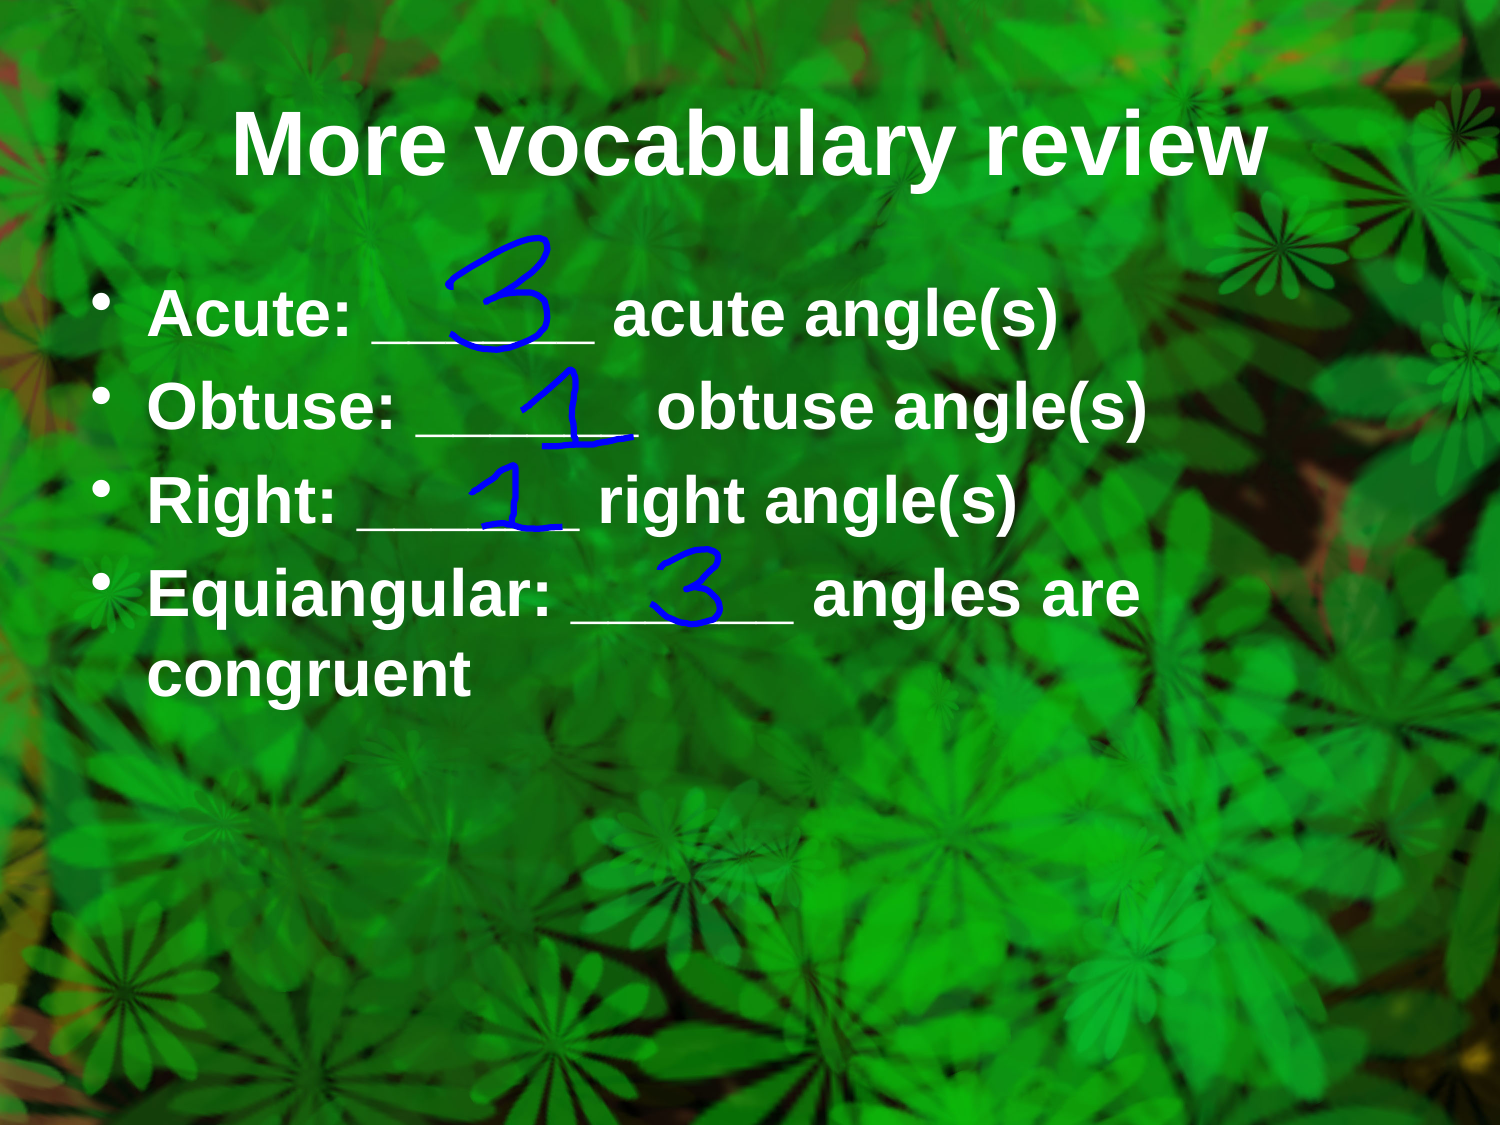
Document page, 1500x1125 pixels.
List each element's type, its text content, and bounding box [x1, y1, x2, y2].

title More vocabulary review [74, 44, 1426, 233]
text_box [650, 548, 721, 625]
text_box [520, 368, 577, 443]
text_box [469, 464, 517, 524]
picture [0, 0, 1500, 1125]
text_box [447, 237, 549, 351]
text_box [481, 522, 563, 530]
list Acute: ______ acute angle(s) Obtuse: ______ obtuse angle(s) Right: ______ right angle(s) Equiangular: ______ angles are congruent [74, 262, 1426, 1006]
text_box [541, 436, 634, 447]
